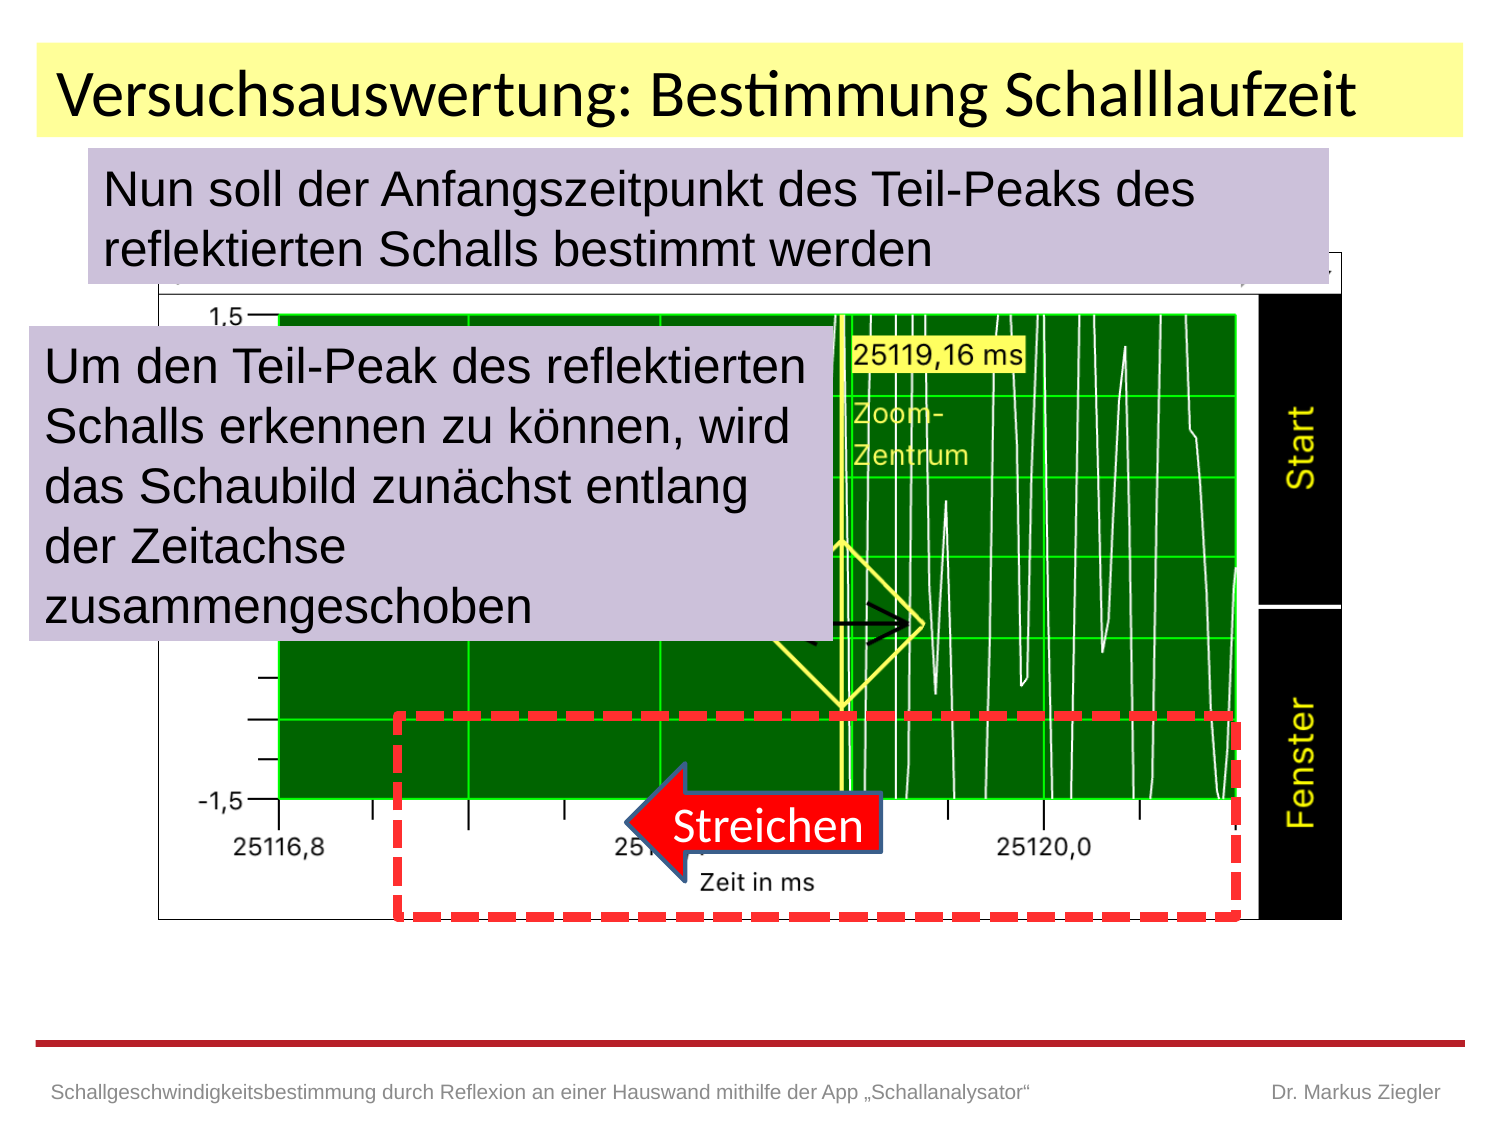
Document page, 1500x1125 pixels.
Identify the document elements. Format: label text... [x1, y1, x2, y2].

footer Schallgeschwindigkeitsbestimmung durch Reflexion an einer Hauswand mithilfe der App „Schallanalysator“ Dr. Markus Ziegler [35, 1061, 1471, 1122]
text_box Um den Teil-Peak des reflektierten Schalls erkennen zu können, wird das Schaubild zunächst entlang der Zeitachse zusammengeschoben [29, 326, 153, 641]
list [158, 252, 1342, 920]
text_box Nun soll der Anfangszeitpunkt des Teil-Peaks des reflektierten Schalls bestimmt werden [88, 148, 1329, 284]
title Versuchsauswertung: Bestimmung Schalllaufzeit [41, 42, 1459, 149]
